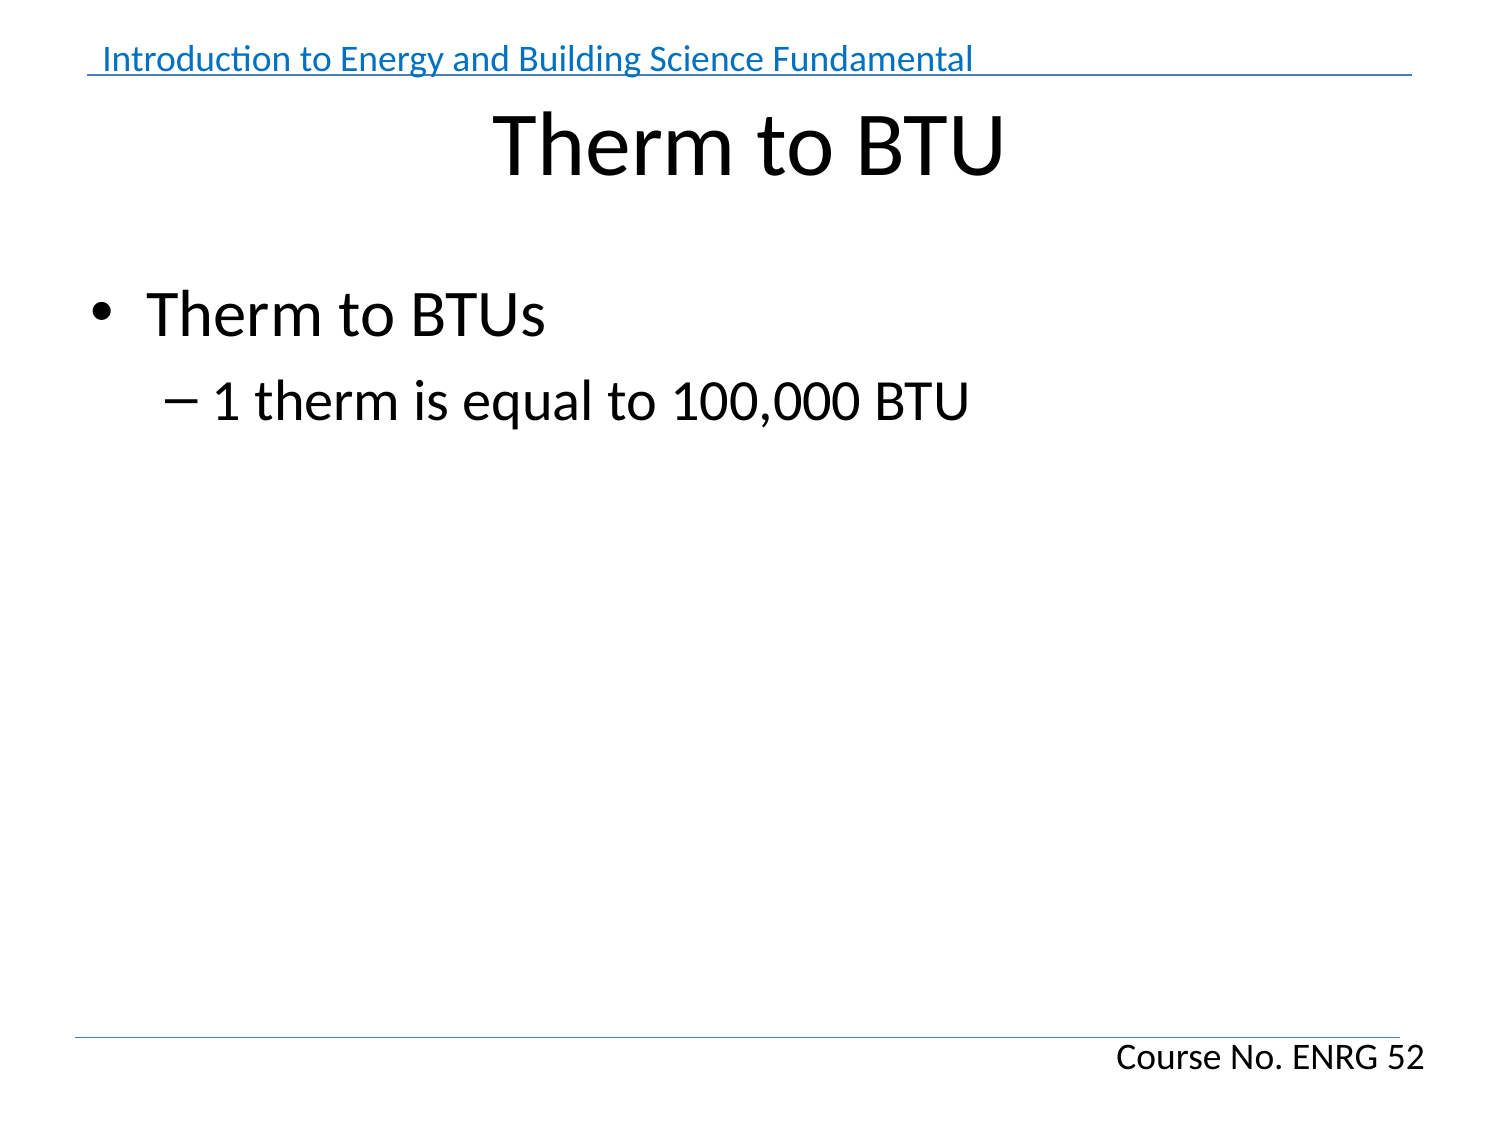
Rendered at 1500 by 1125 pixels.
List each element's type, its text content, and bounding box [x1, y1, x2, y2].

list Therm to BTUs 1 therm is equal to 100,000 BTU [75, 262, 1425, 1005]
title Therm to BTU [75, 45, 1425, 233]
